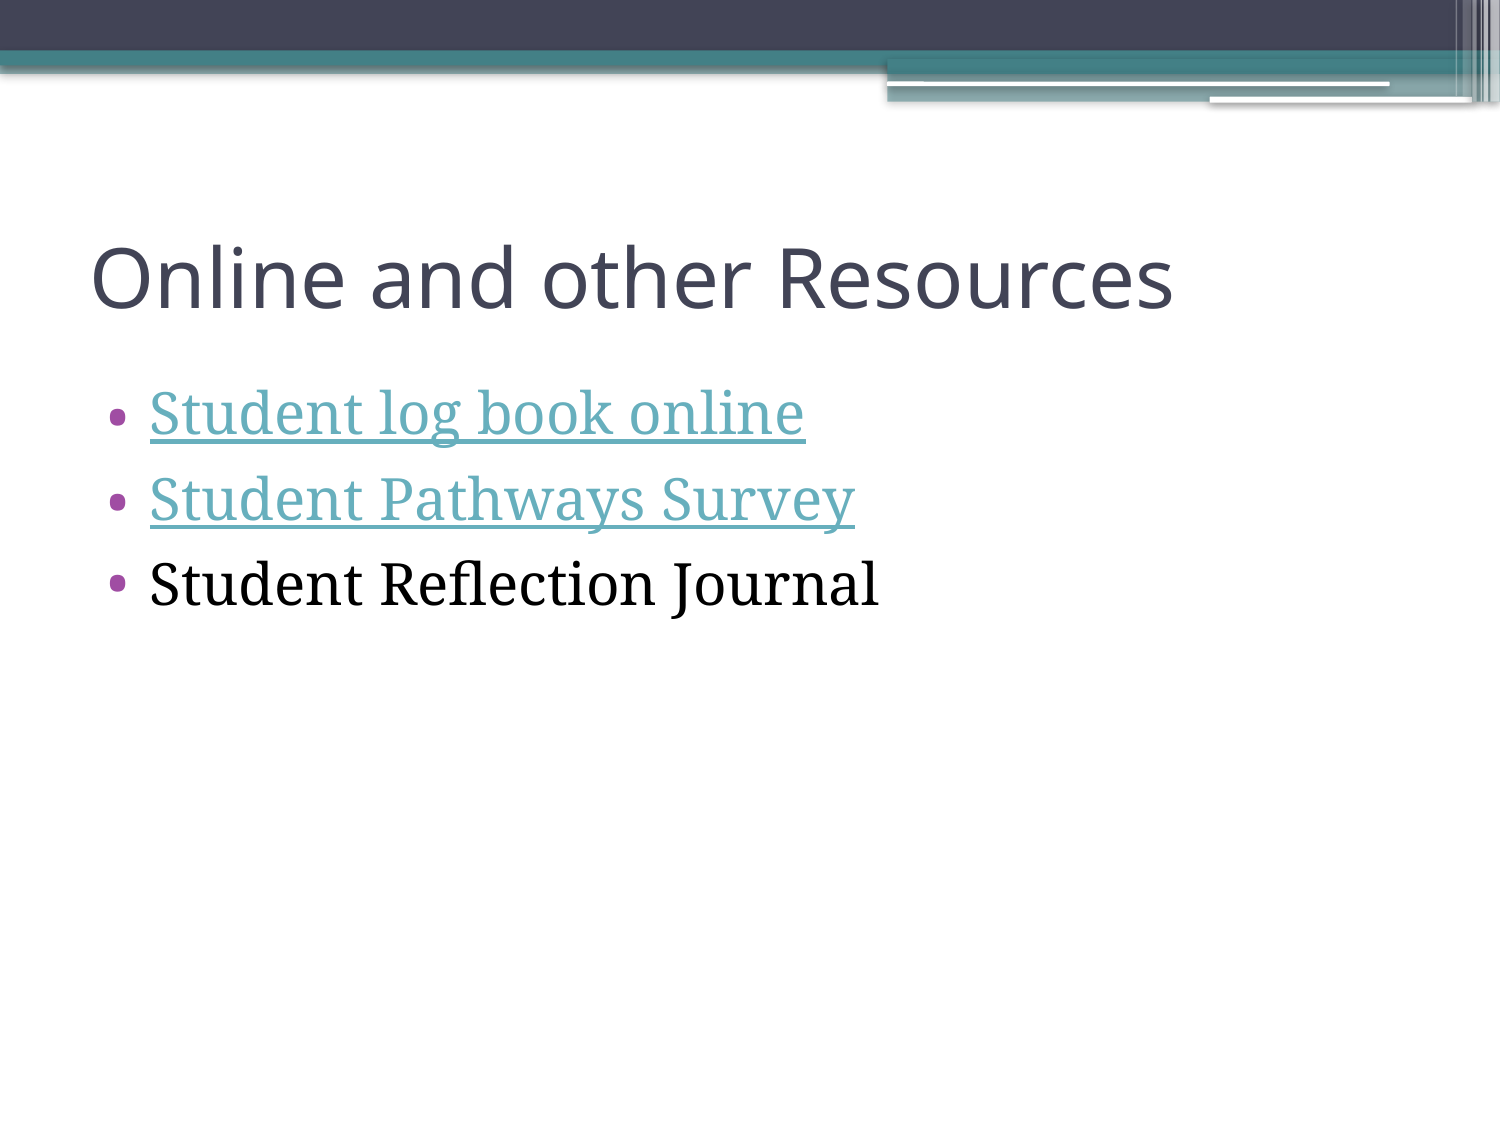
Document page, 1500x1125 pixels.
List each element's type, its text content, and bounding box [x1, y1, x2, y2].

title Online and other Resources [75, 187, 1425, 363]
list Student log book online Student Pathways Survey Student Reflection Journal [75, 368, 1425, 1079]
